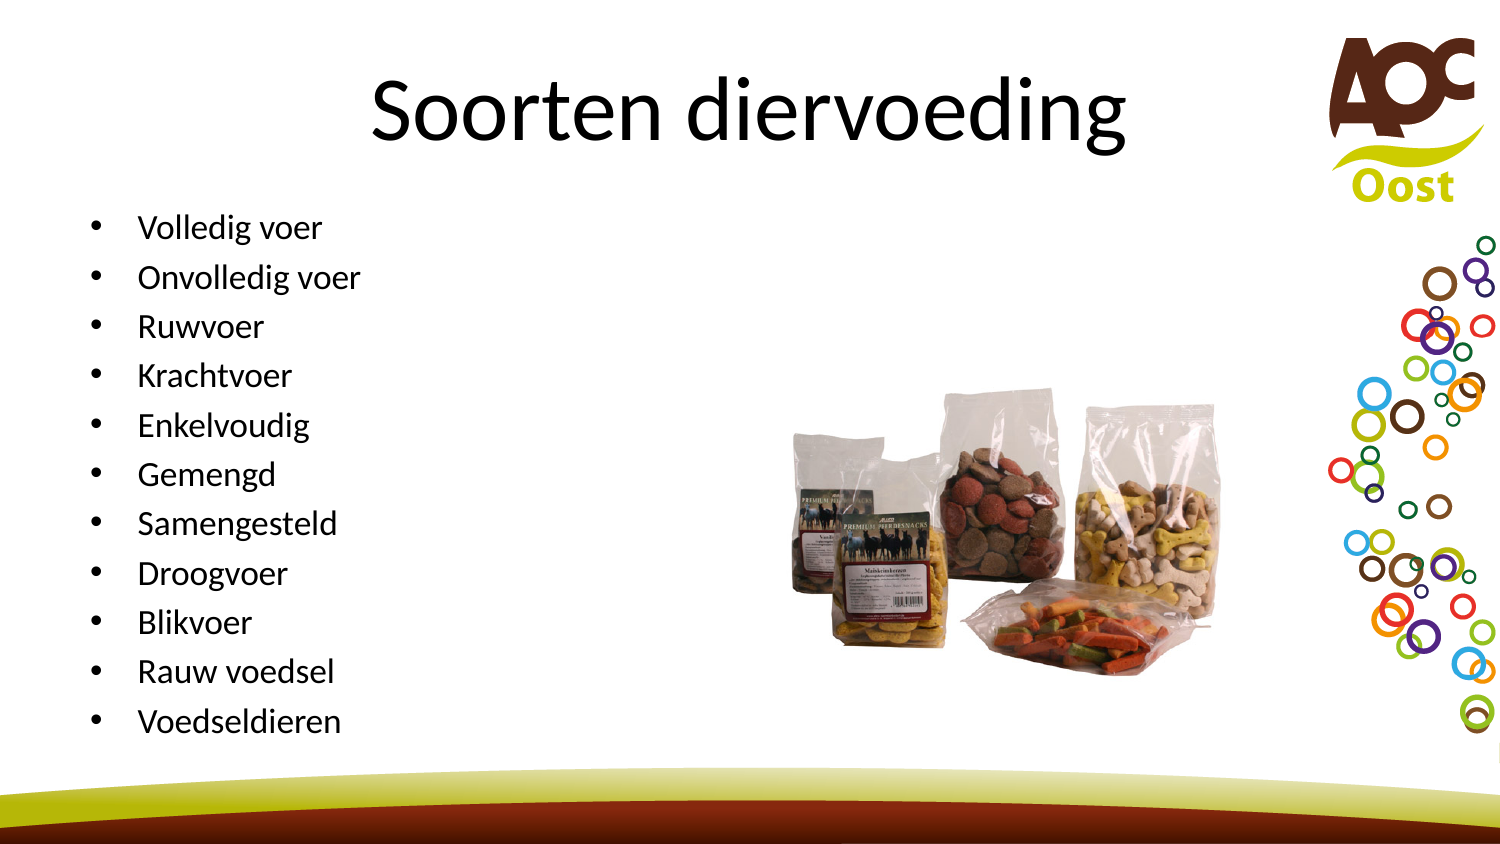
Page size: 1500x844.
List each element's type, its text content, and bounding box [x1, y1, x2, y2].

picture [0, 0, 1500, 844]
title Soorten diervoeding [75, 33, 1425, 175]
list Volledig voer Onvolledig voer Ruwvoer Krachtvoer Enkelvoudig Gemengd Samengesteld Droogvoer Blikvoer Rauw voedsel Voedseldieren [75, 196, 1425, 754]
